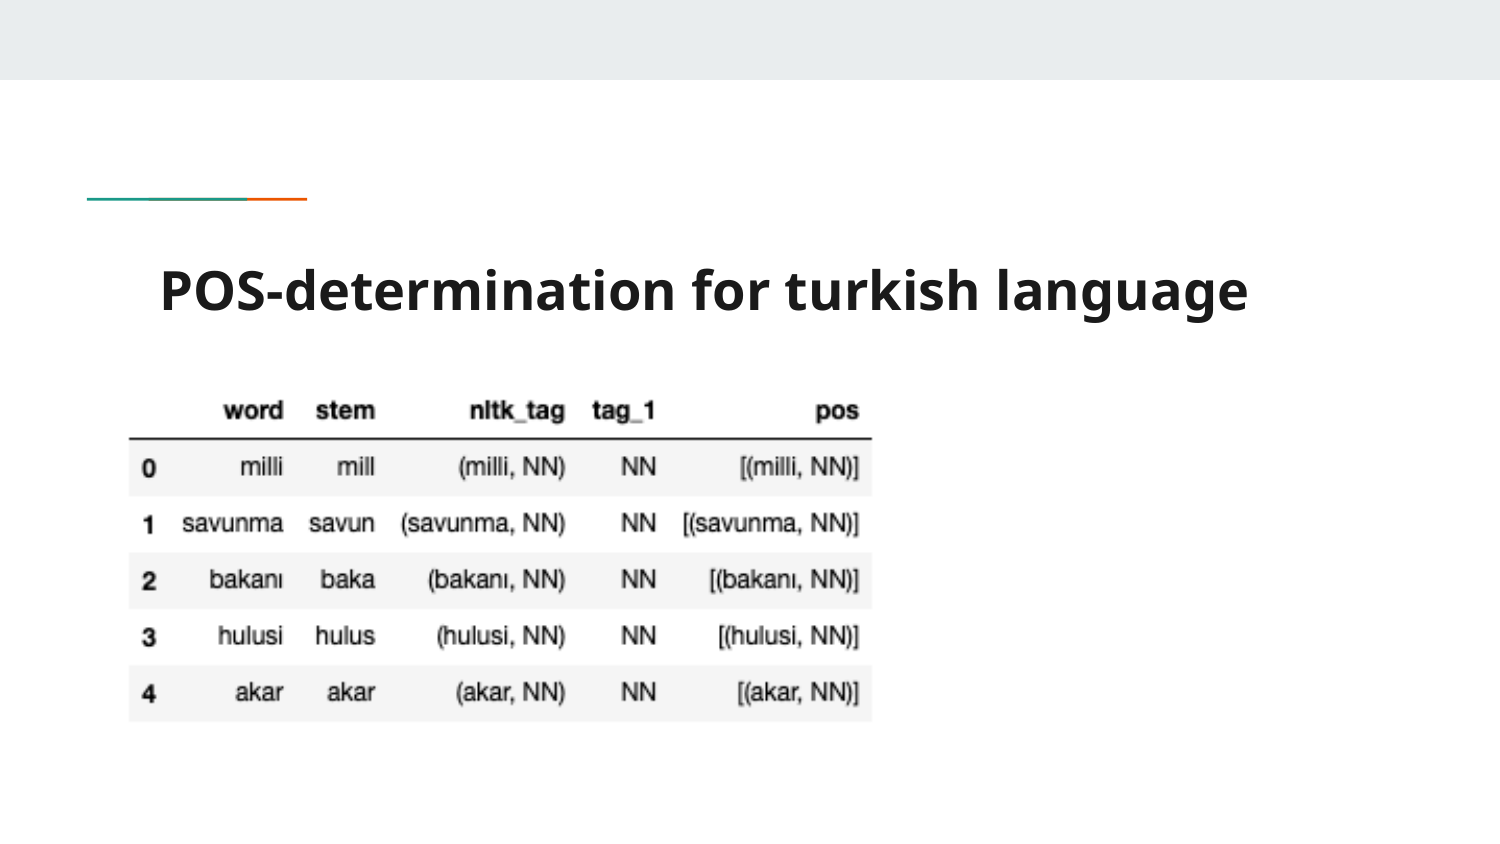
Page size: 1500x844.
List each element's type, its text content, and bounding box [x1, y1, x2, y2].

text_box POS-determination for turkish language [144, 241, 1406, 330]
picture [115, 359, 958, 741]
